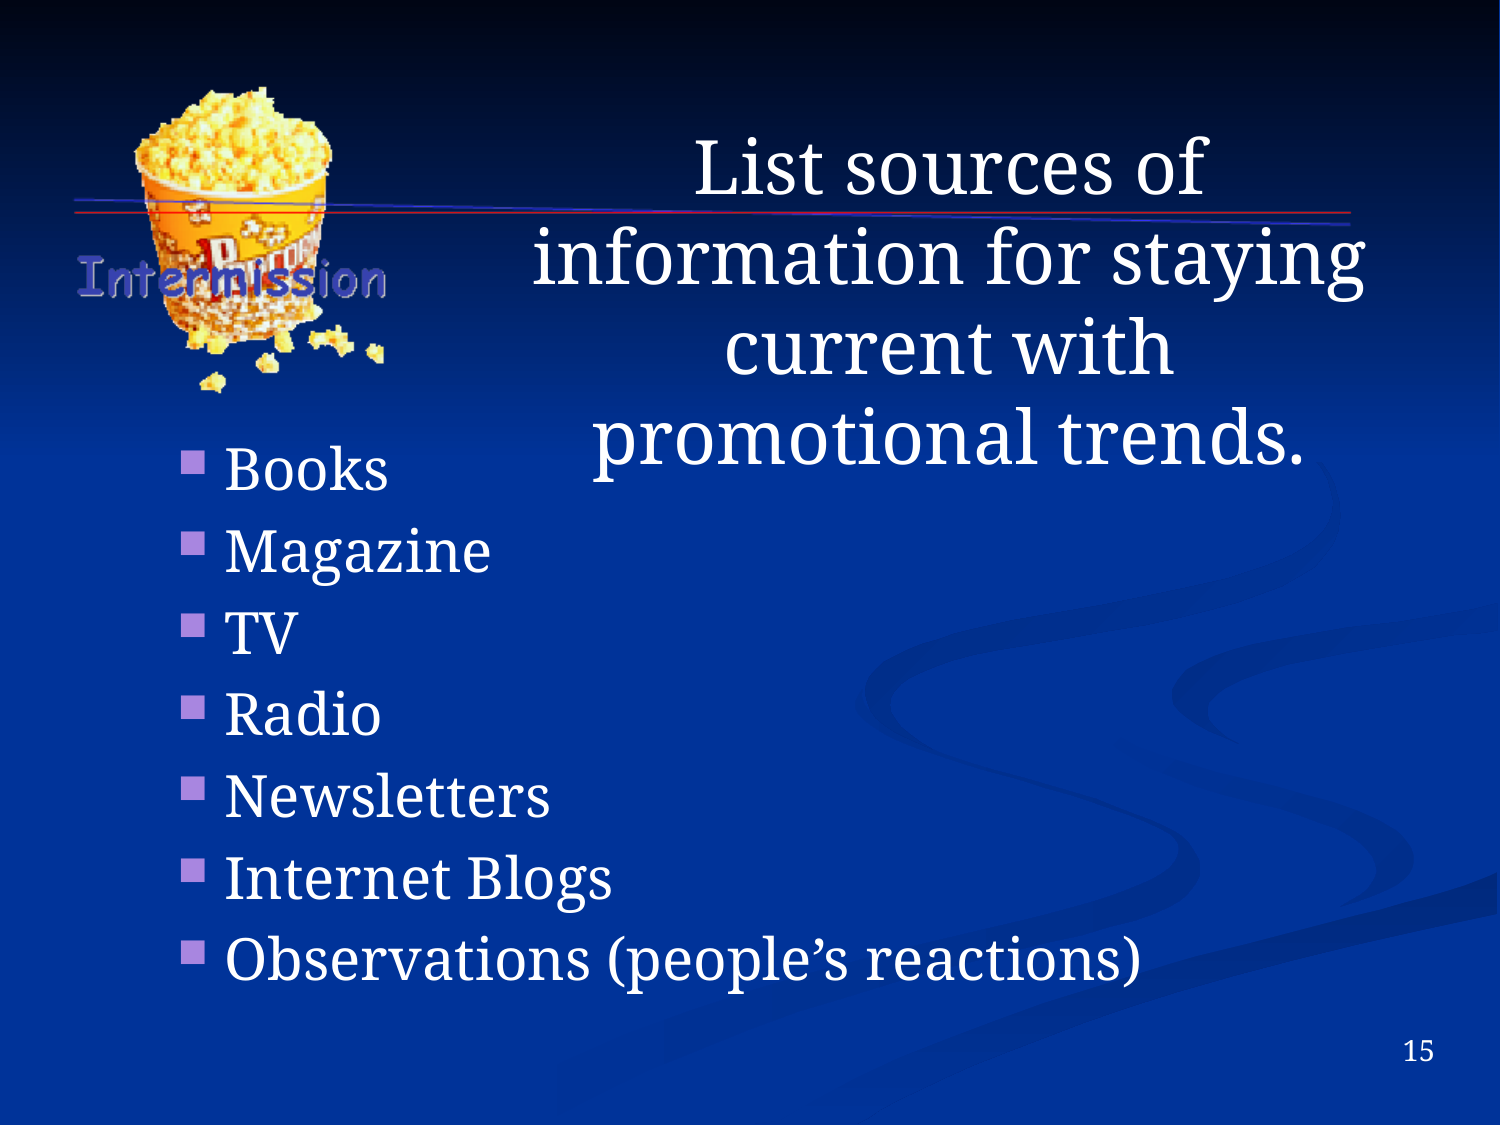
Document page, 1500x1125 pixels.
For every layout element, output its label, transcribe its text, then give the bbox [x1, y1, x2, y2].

picture [62, 74, 1352, 451]
list Books Magazine TV Radio Newsletters Internet Blogs Observations (people’s reactions) [87, 424, 1401, 1001]
text_box 15 [1137, 1024, 1450, 1103]
text_box List sources of information for staying current with promotional trends. [499, 112, 1400, 578]
